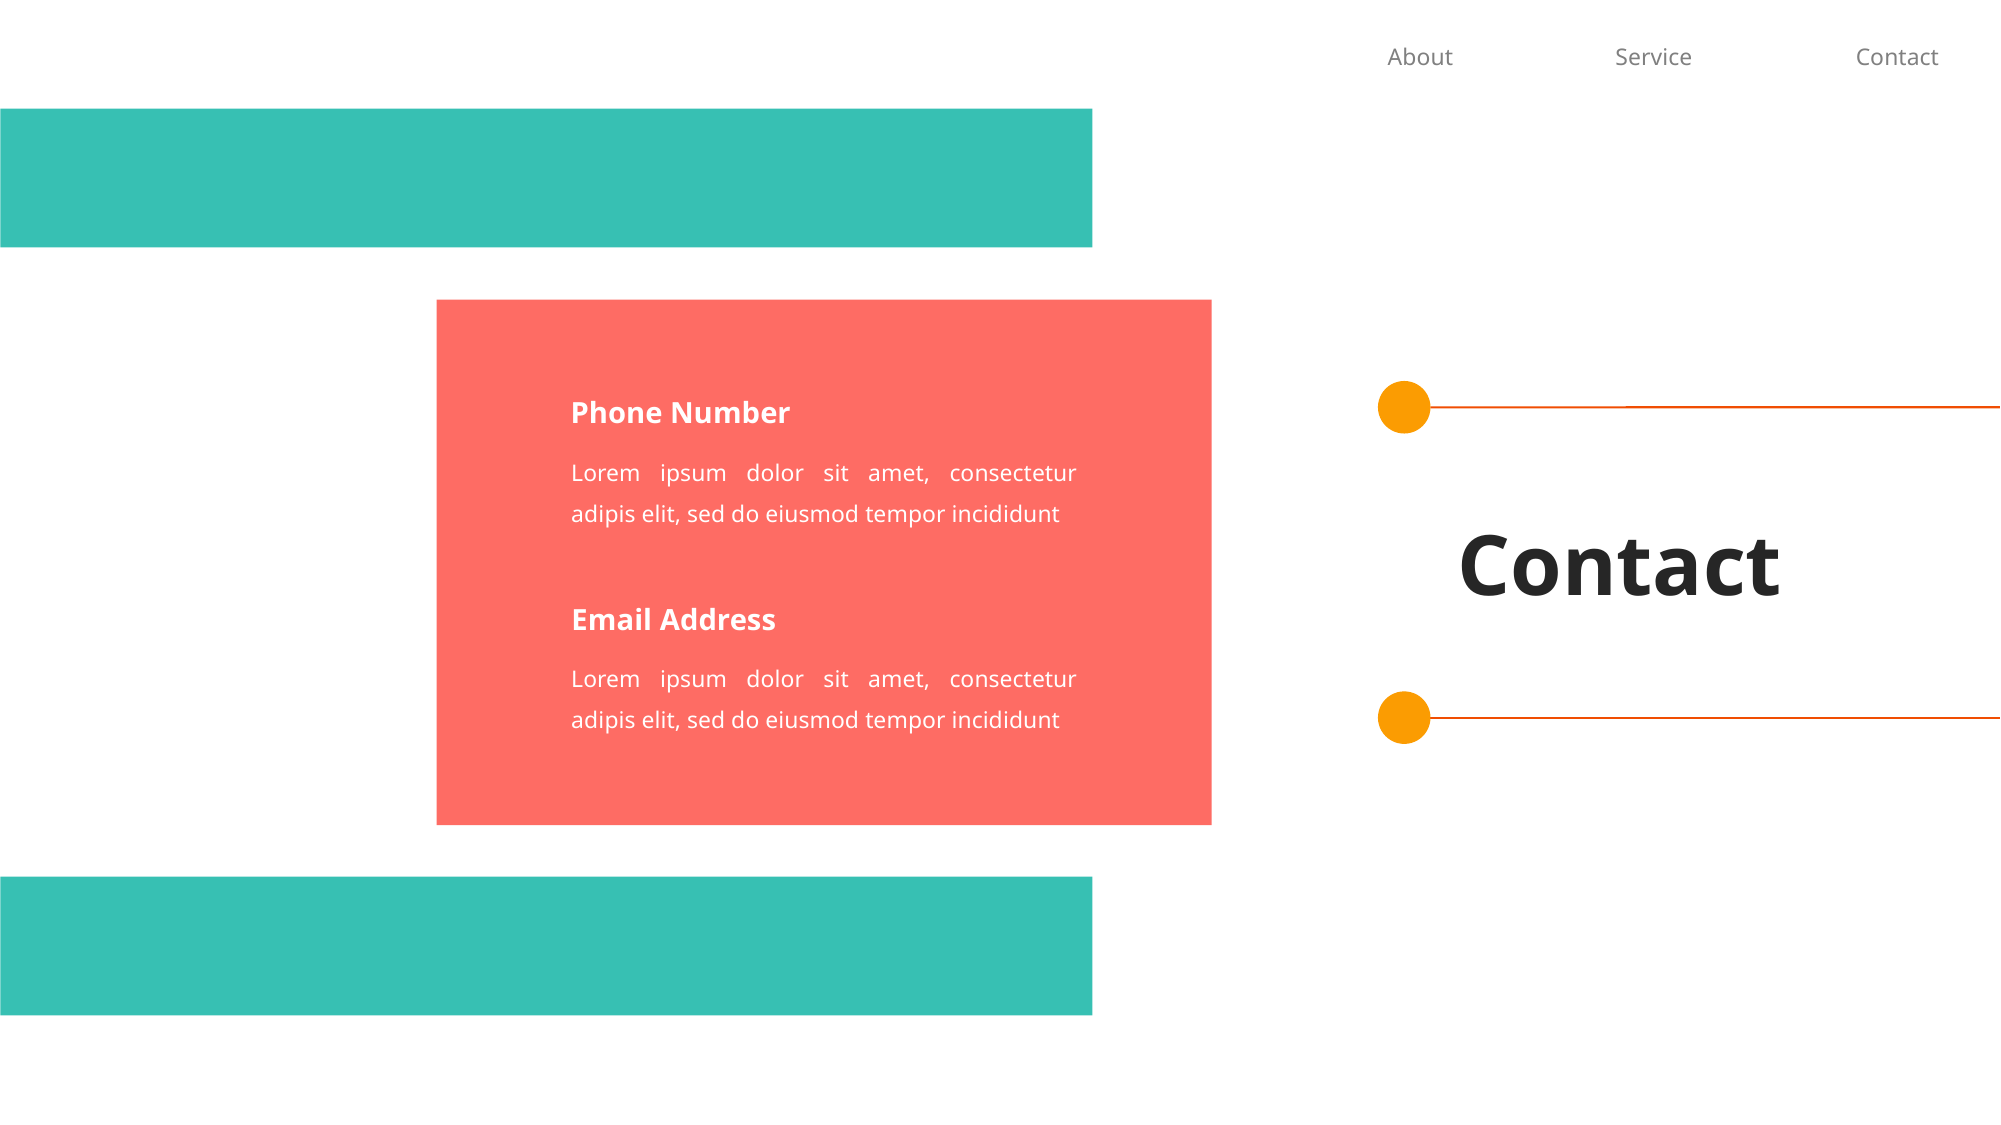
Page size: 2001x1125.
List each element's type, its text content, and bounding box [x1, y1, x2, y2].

text_box Contact [1841, 35, 1955, 78]
text_box [0, 876, 1093, 1016]
text_box [1047, 299, 1213, 826]
text_box [0, 108, 1093, 248]
picture [0, 156, 1047, 969]
text_box Service [1600, 35, 1708, 78]
text_box Contact [1442, 504, 1798, 620]
text_box [1376, 690, 1432, 745]
text_box [1376, 379, 1432, 435]
text_box About [1372, 35, 1469, 78]
text_box Lorem ipsum dolor sit amet, consectetur adipis elit, sed do eiusmod tempor incididunt [1047, 643, 1093, 741]
text_box Lorem ipsum dolor sit amet, consectetur adipis elit, sed do eiusmod tempor incididunt [1047, 437, 1093, 535]
